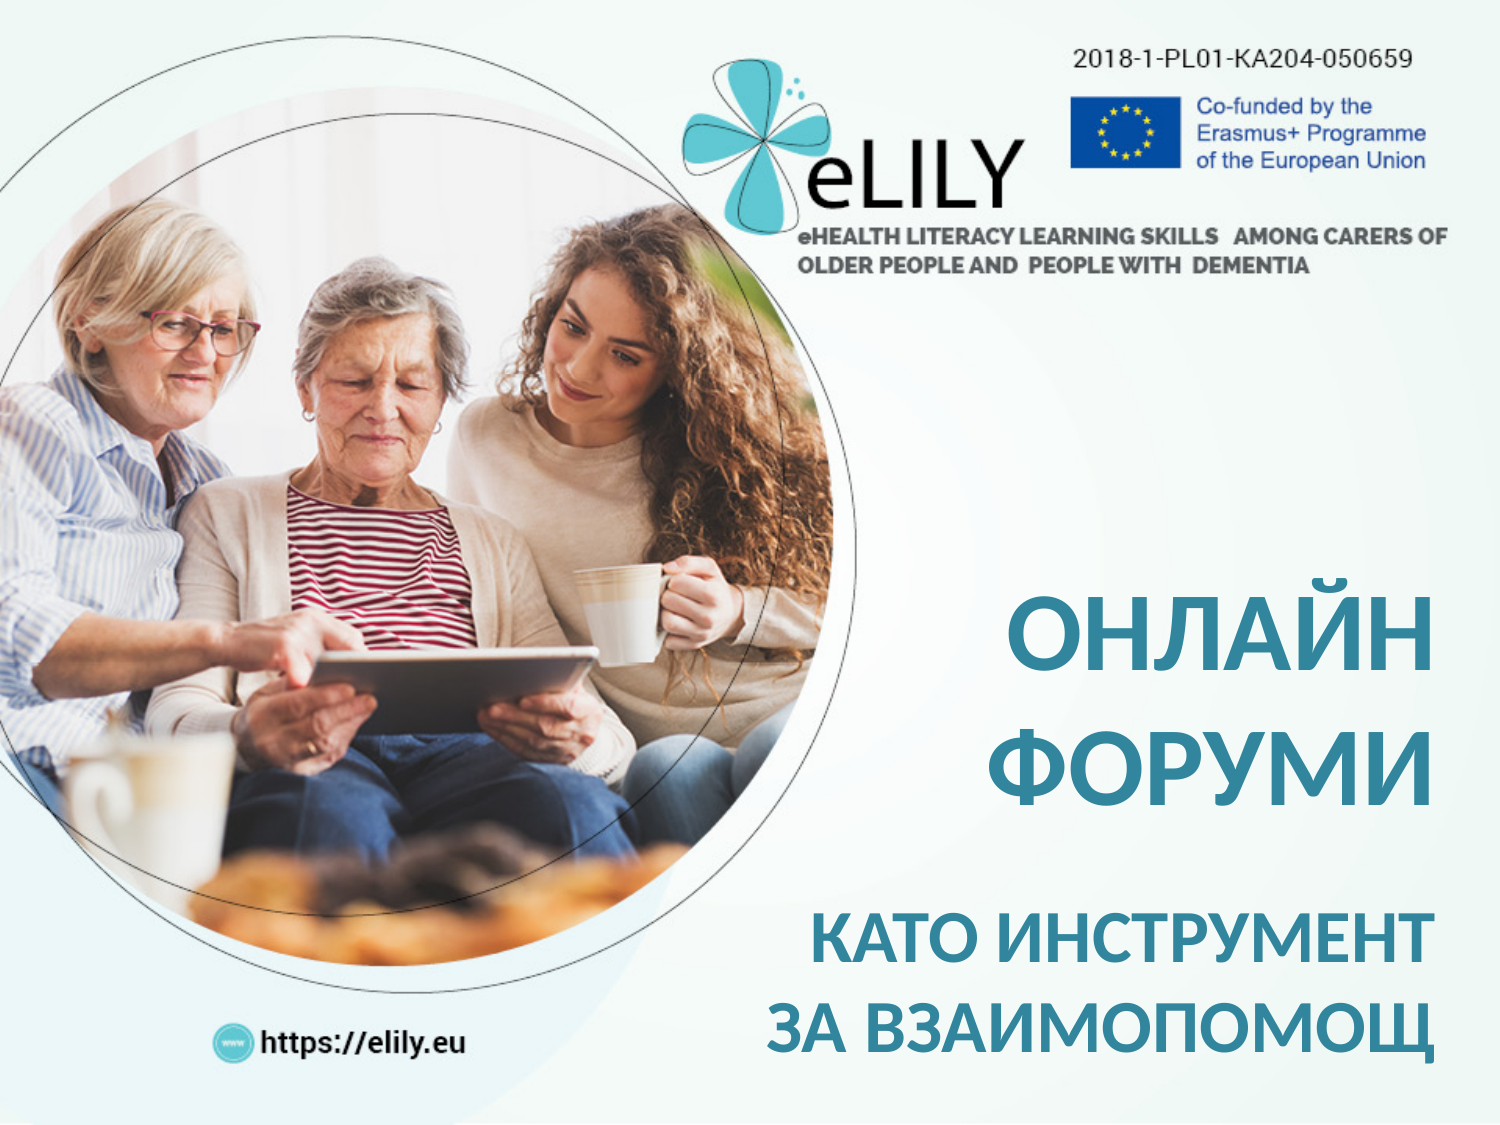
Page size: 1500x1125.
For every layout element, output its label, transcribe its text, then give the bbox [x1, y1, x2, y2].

text_box ОНЛАЙН ФОРУМИ КАТО ИНСТРУМЕНТ ЗА ВЗАИМОПОМОЩ [718, 550, 1452, 1076]
picture [0, 0, 1500, 1125]
